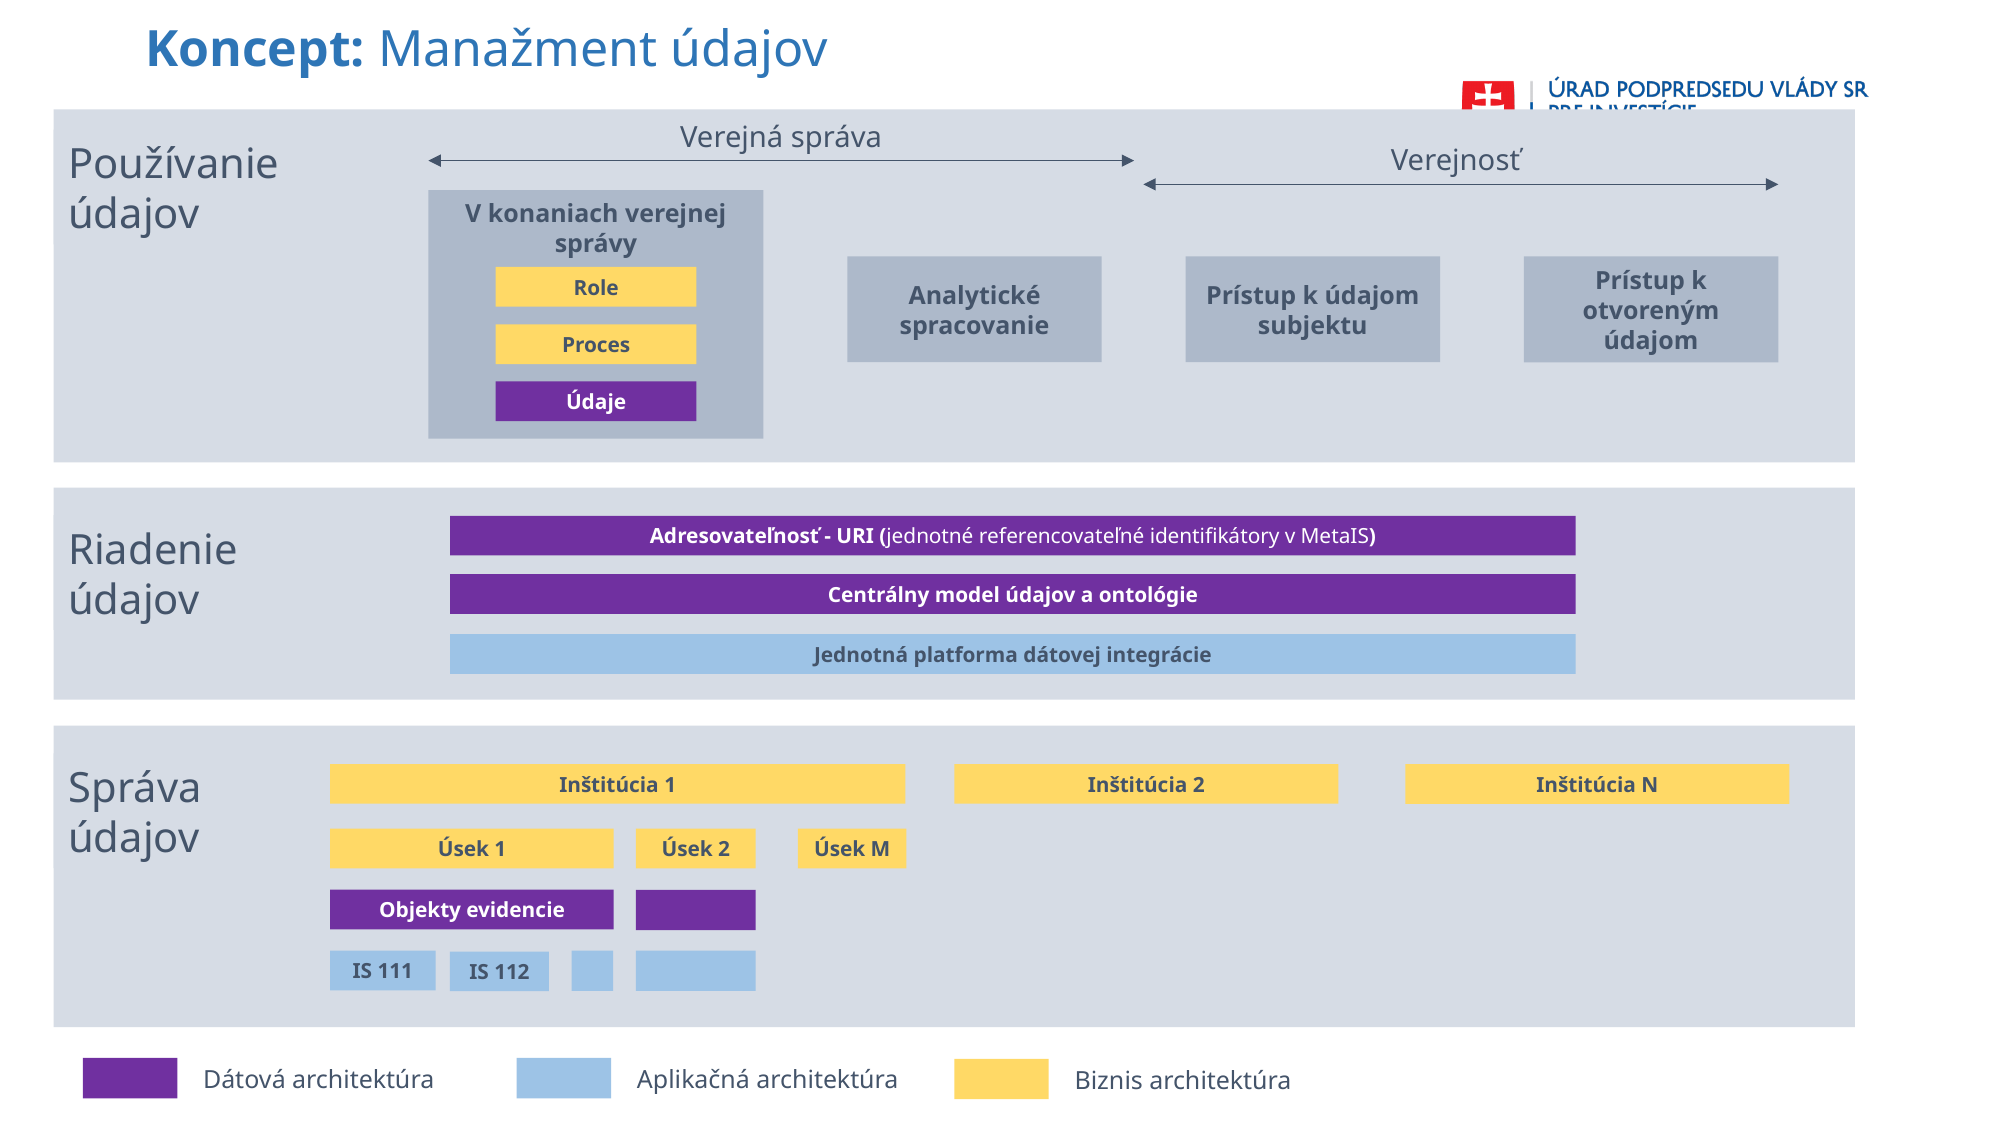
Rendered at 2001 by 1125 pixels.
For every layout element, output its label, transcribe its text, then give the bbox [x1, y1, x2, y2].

picture [1412, 30, 1918, 194]
text_box [82, 1057, 178, 1099]
text_box Úsek M [797, 828, 907, 869]
text_box Inštitúcia 2 [954, 764, 1339, 804]
text_box Adresovateľnosť - URI (jednotné referencovateľné identifikátory v MetaIS) [450, 515, 1576, 556]
text_box [635, 889, 756, 931]
text_box Aplikačná architektúra [622, 1055, 932, 1101]
text_box [635, 950, 756, 991]
text_box Dátová architektúra [188, 1055, 472, 1101]
text_box Jednotná platforma dátovej integrácie [450, 634, 1576, 674]
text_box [53, 109, 1856, 463]
text_box Inštitúcia N [1405, 764, 1790, 804]
text_box Objekty evidencie [330, 889, 614, 930]
text_box Úsek 2 [635, 828, 756, 869]
text_box [516, 1057, 612, 1099]
text_box Inštitúcia 1 [330, 764, 906, 804]
text_box IS 111 [330, 950, 436, 991]
text_box Centrálny model údajov a ontológie [450, 574, 1576, 614]
text_box [571, 950, 614, 991]
text_box [53, 725, 1856, 1028]
text_box Riadenie údajov [53, 515, 287, 630]
text_box Úsek 1 [330, 828, 614, 869]
text_box IS 112 [449, 951, 549, 992]
title Koncept: Manažment údajov [130, 9, 1316, 92]
text_box [954, 1058, 1049, 1100]
text_box [53, 487, 1856, 701]
text_box Správa údajov [53, 753, 234, 869]
text_box Biznis architektúra [1059, 1056, 1369, 1102]
